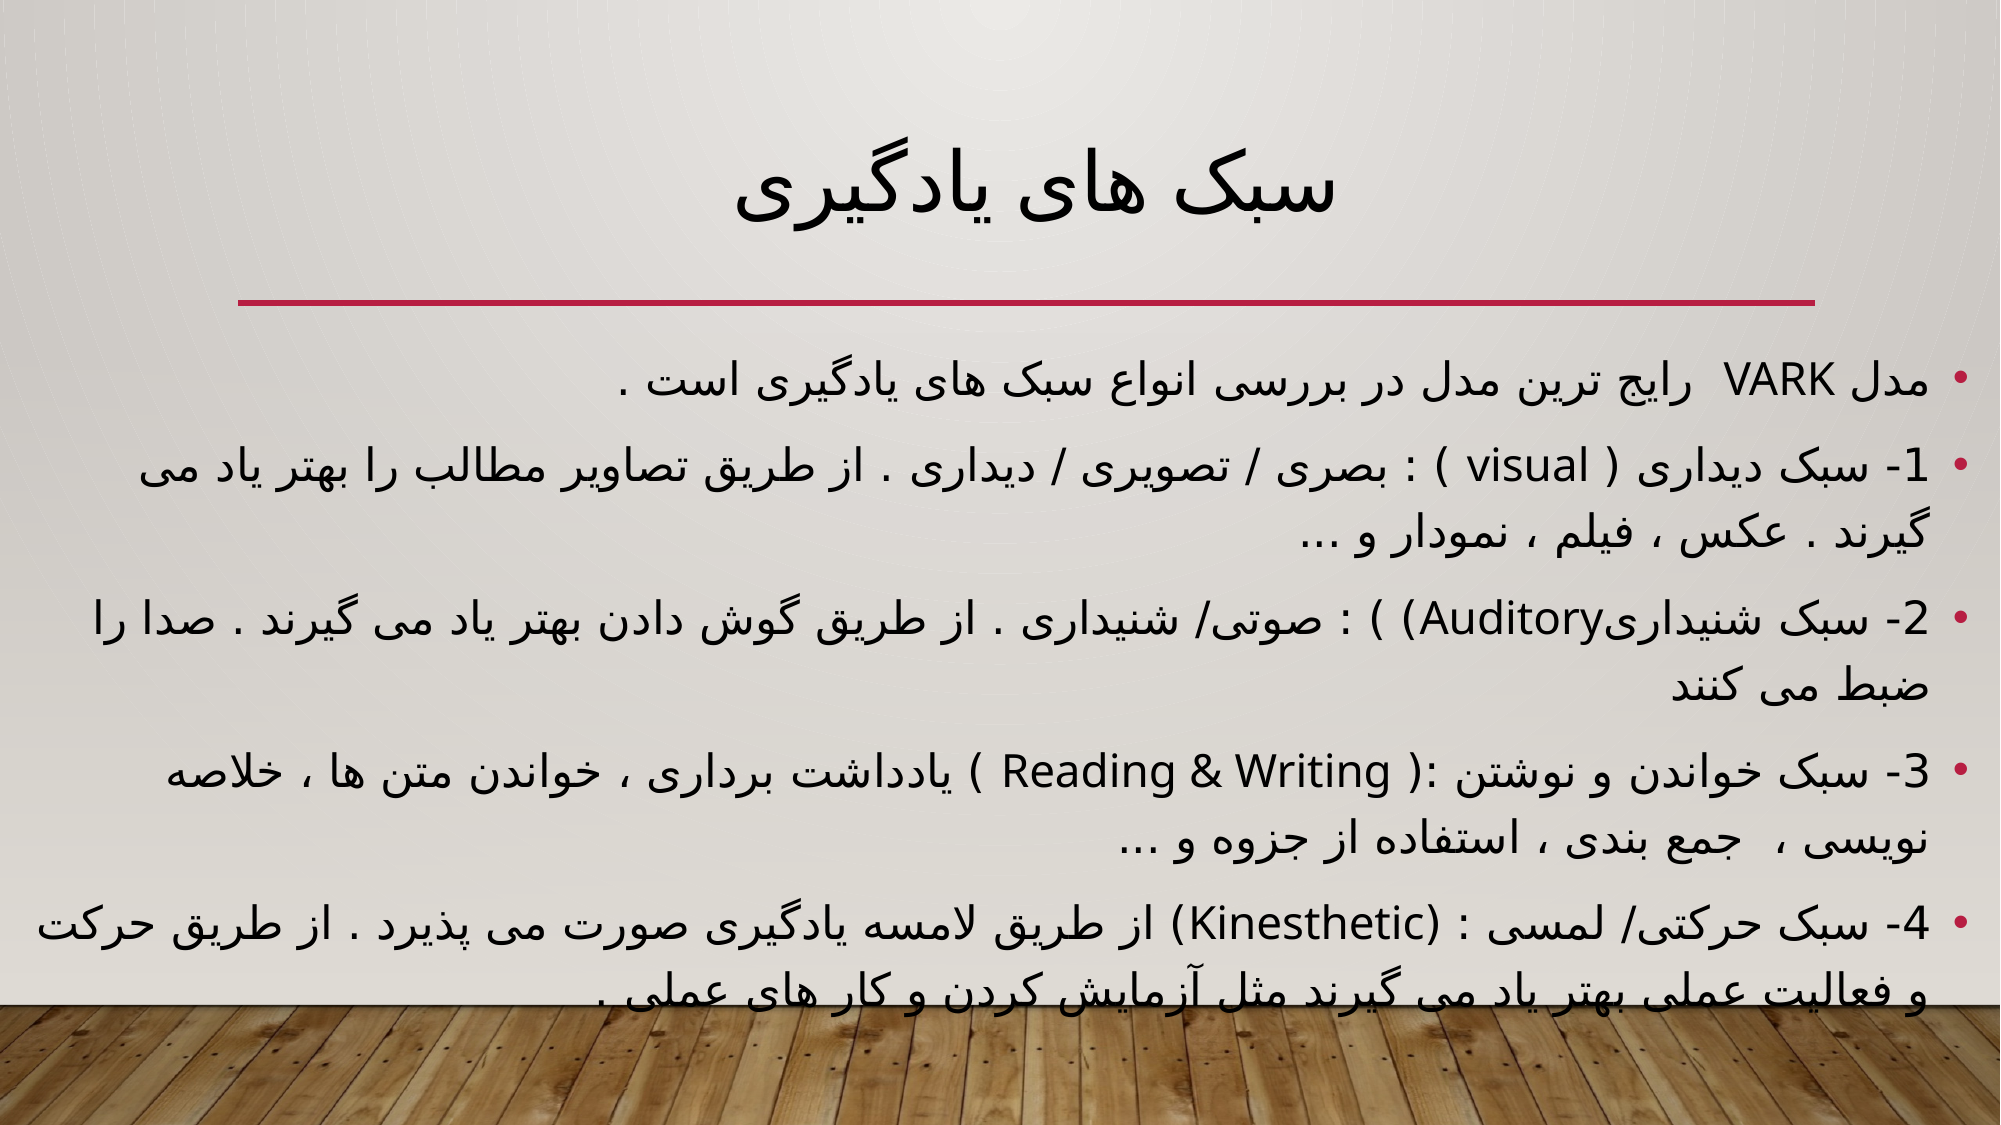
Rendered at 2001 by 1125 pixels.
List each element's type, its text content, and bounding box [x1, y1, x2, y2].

list مدل VARK رایج ترین مدل در بررسی انواع سبک های یادگیری است . 1- سبک دیداری ( visual ) : بصری / تصویری / دیداری . از طریق تصاویر مطالب را بهتر یاد می گیرند . عکس ، فیلم ، نمودار و ... 2- سبک شنیداریAuditory) ) : صوتی/ شنیداری . از طریق گوش دادن بهتر یاد می گیرند . صدا را ضبط می کنند 3- سبک خواندن و نوشتن :( Reading & Writing ) یادداشت برداری ، خواندن متن ها ، خلاصه نویسی ، جمع بندی ، استفاده از جزوه و ... 4- سبک حرکتی/ لمسی : (Kinesthetic) از طریق لامسه یادگیری صورت می پذیرد . از طریق حرکت و فعالیت عملی بهتر یاد می گیرند مثل آزمایش کردن و کار های عملی . [21, 330, 1984, 989]
title سبک های یادگیری [238, 131, 1814, 305]
picture [0, 1005, 2000, 1125]
